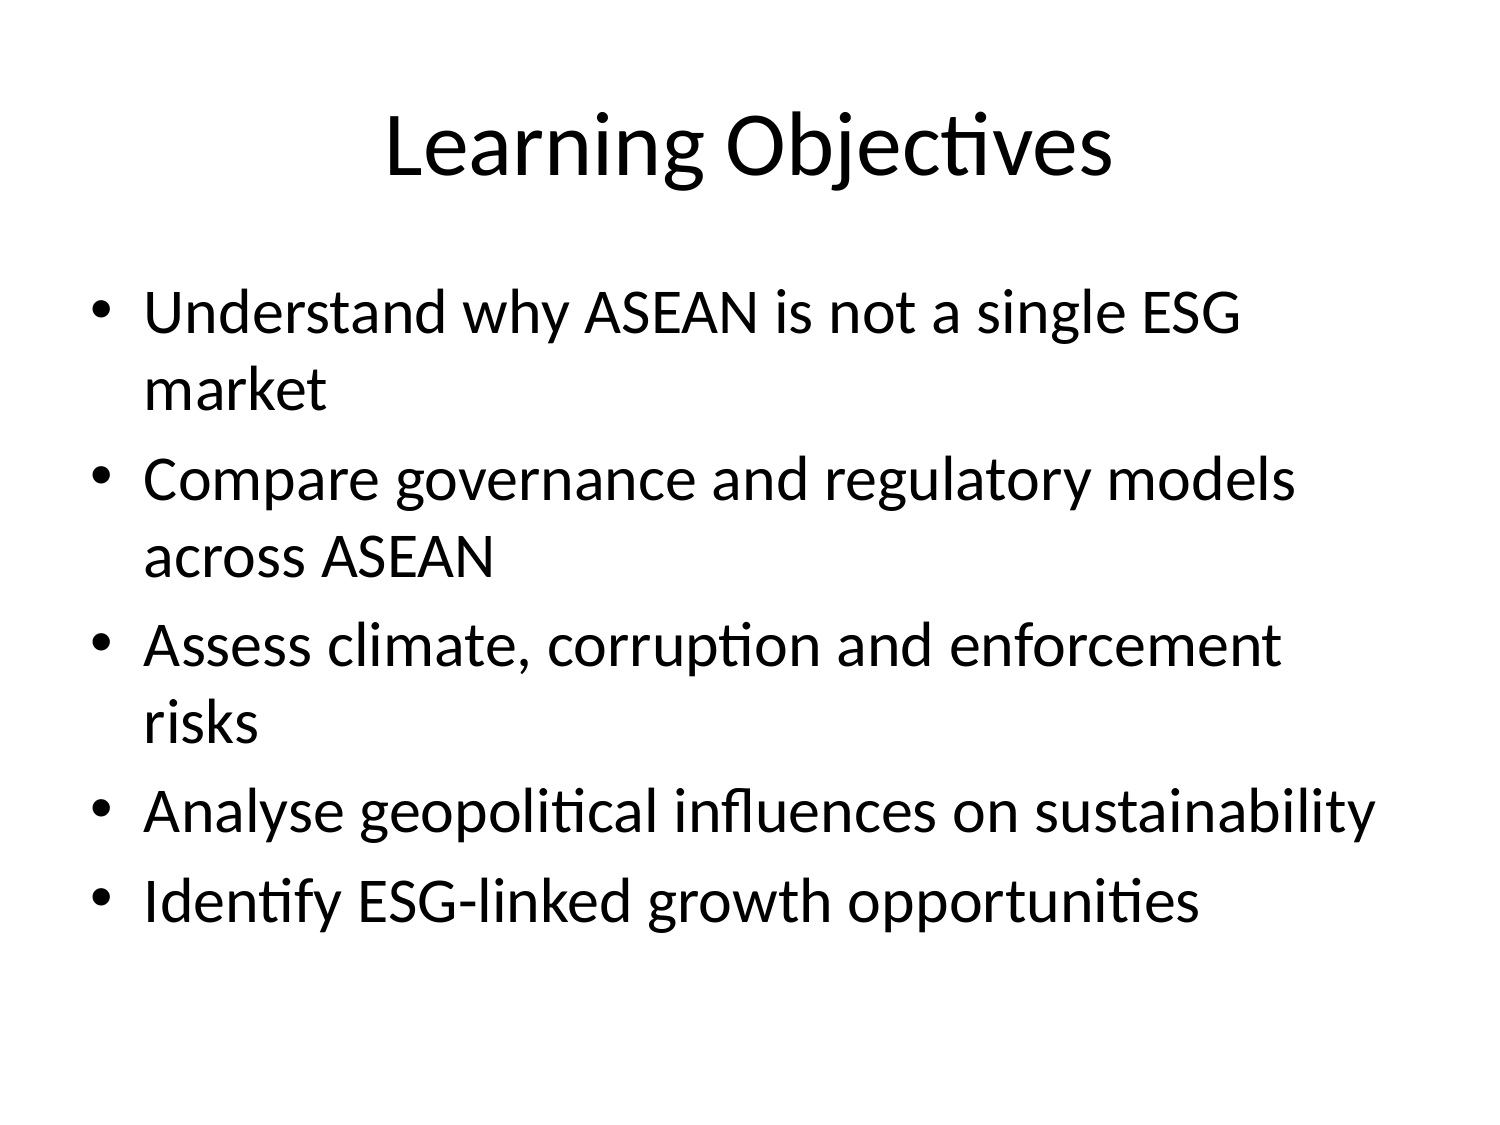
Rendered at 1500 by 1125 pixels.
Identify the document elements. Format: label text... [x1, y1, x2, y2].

list Understand why ASEAN is not a single ESG market Compare governance and regulatory models across ASEAN Assess climate, corruption and enforcement risks Analyse geopolitical influences on sustainability Identify ESG-linked growth opportunities [75, 262, 1425, 1005]
title Learning Objectives [75, 45, 1425, 233]
